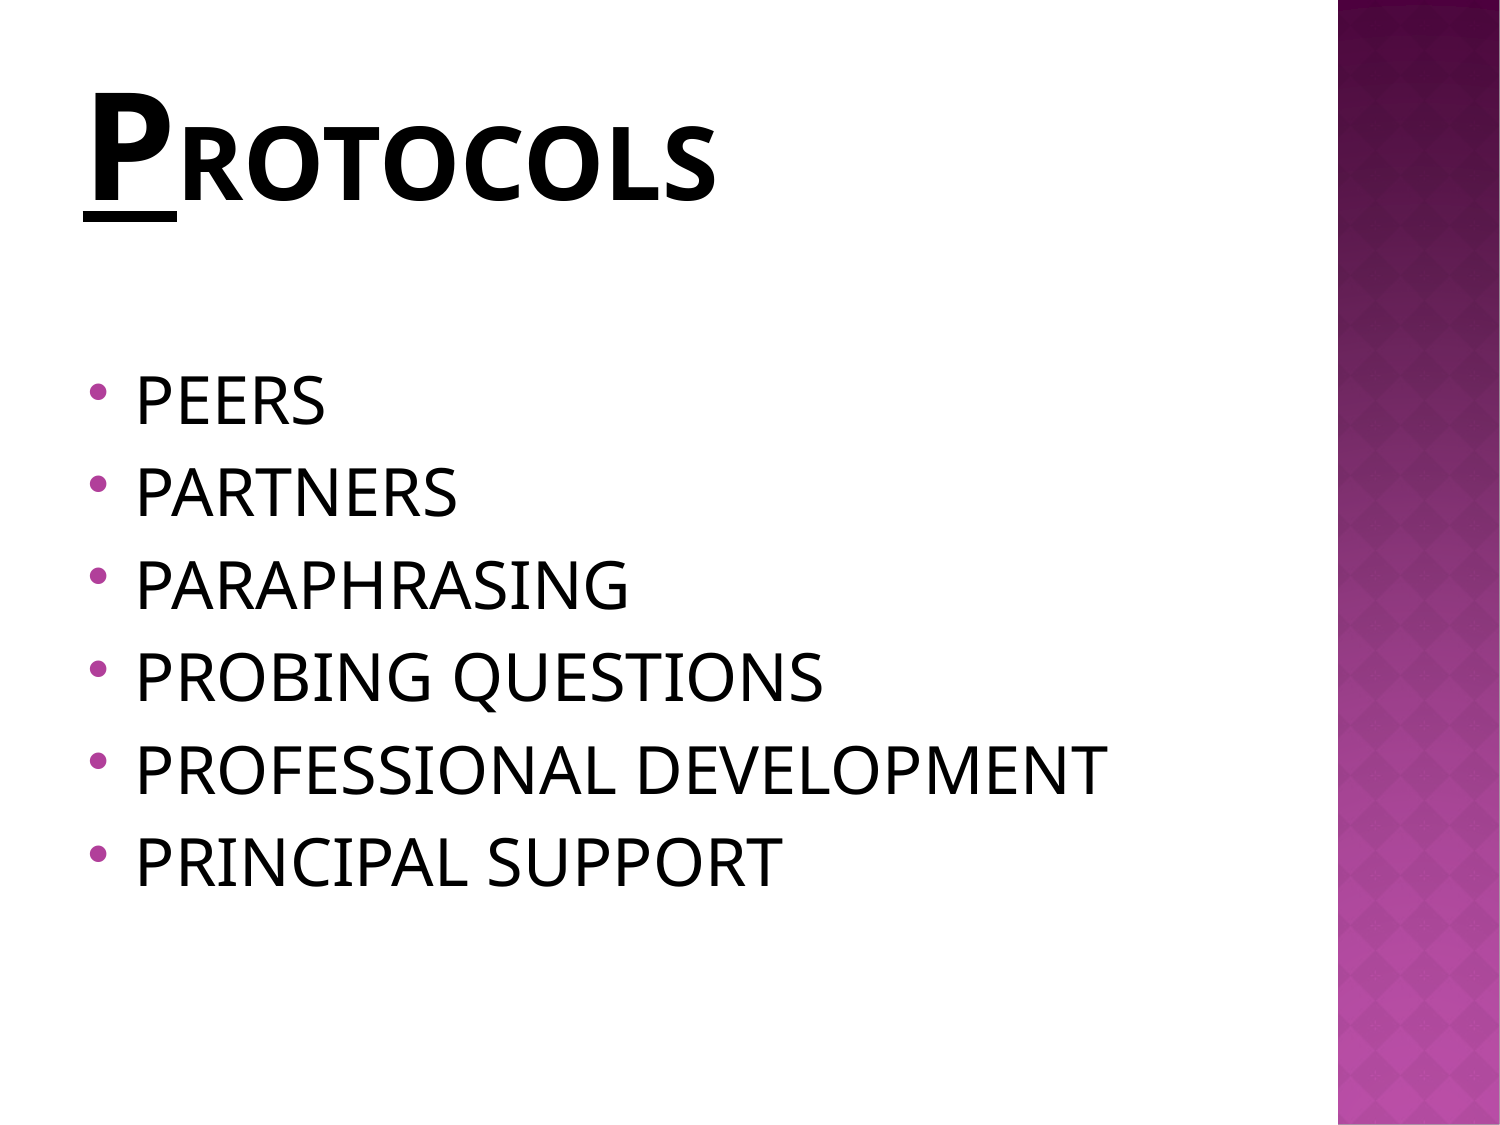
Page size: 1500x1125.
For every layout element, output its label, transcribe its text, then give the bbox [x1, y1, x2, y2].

title pROTOCoLS [75, 37, 1043, 230]
list PEERS PARTNERS PARAPHRASING PROBING QUESTIONS PROFESSIONAL DEVELOPMENT PRINCIPAL SUPPORT [74, 349, 1263, 1068]
picture [1337, 0, 1500, 1125]
